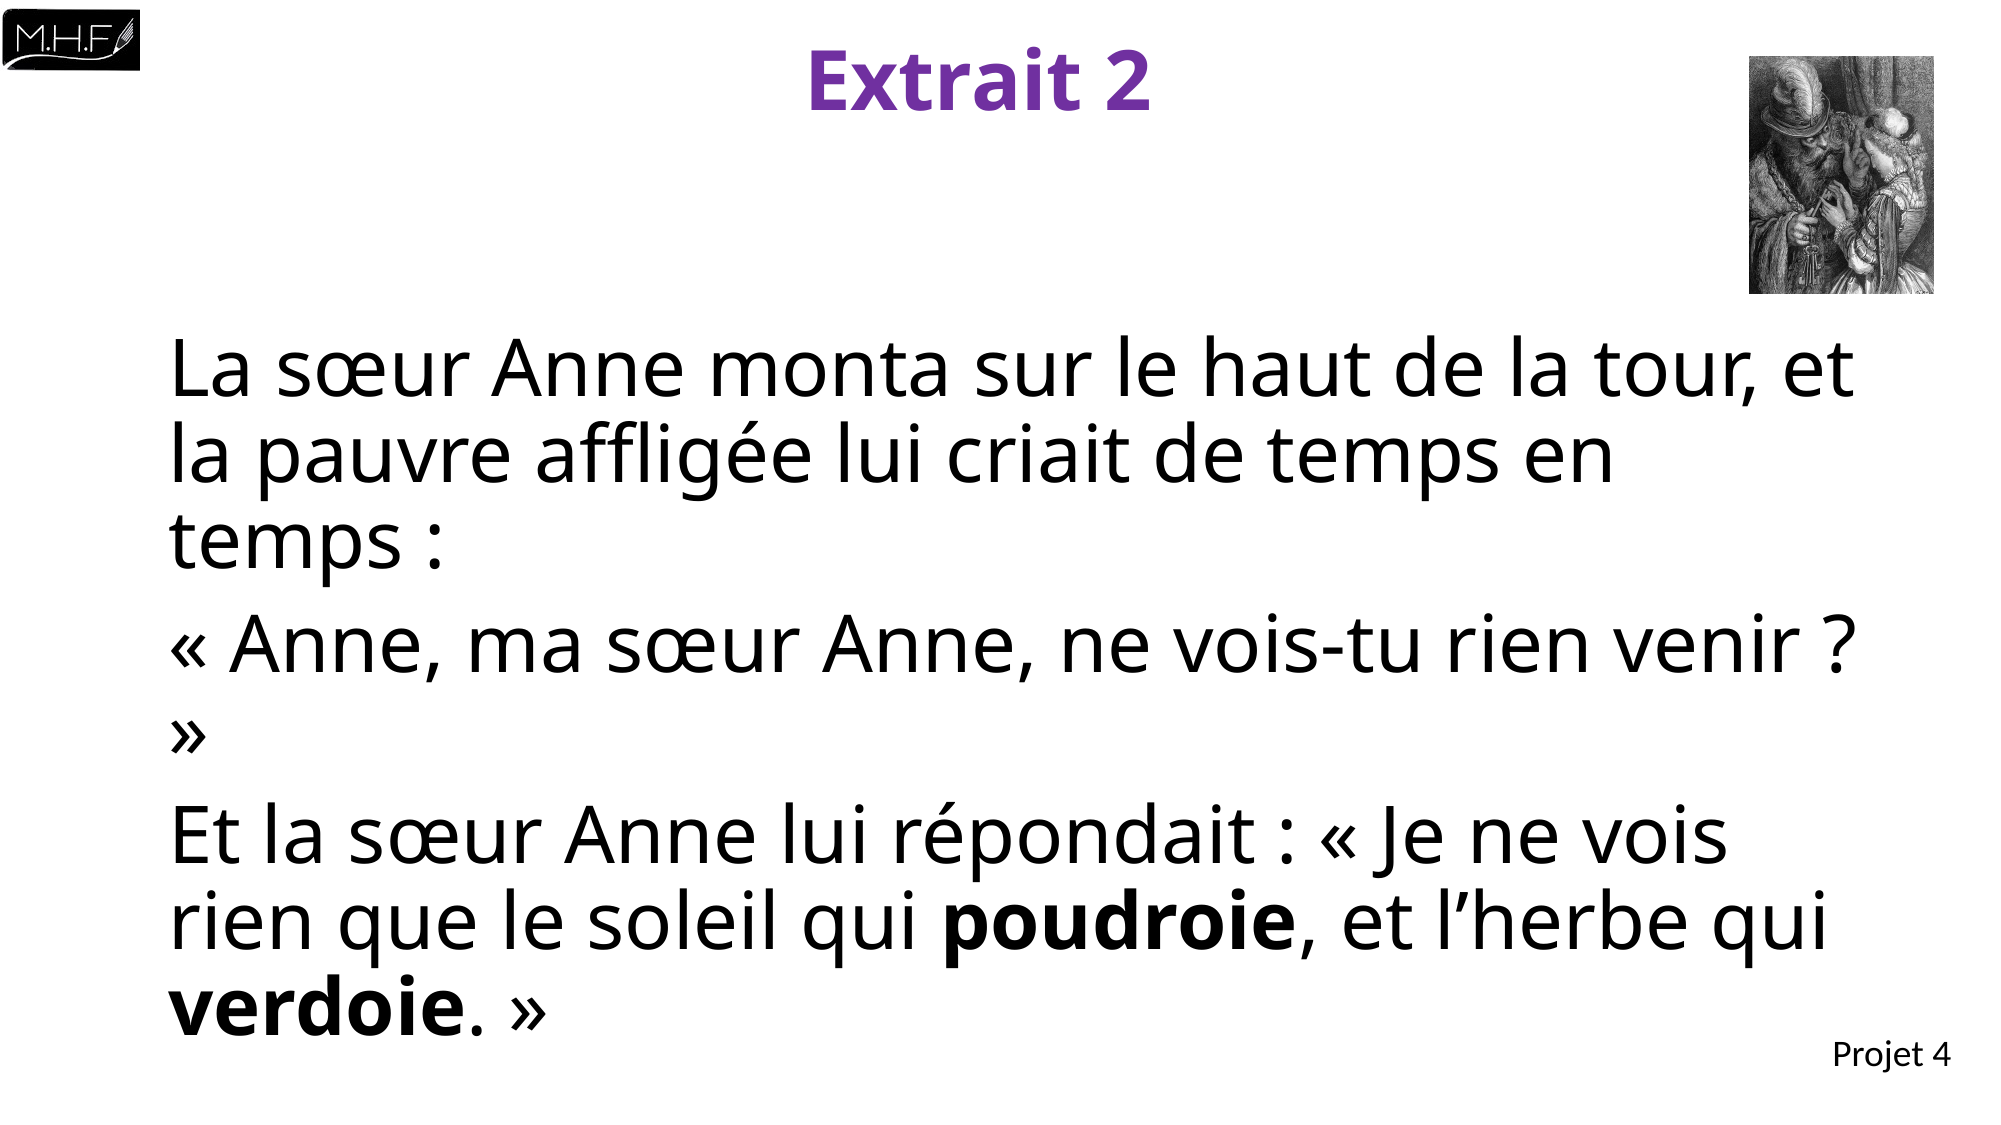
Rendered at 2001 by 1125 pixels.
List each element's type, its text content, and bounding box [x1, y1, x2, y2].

title Extrait 2 [373, 42, 1583, 125]
picture [0, 7, 140, 74]
list La sœur Anne monta sur le haut de la tour, et la pauvre affligée lui criait de temps en temps : « Anne, ma sœur Anne, ne vois-tu rien venir ? » Et la sœur Anne lui répondait : « Je ne vois rien que le soleil qui poudroie, et l’herbe qui verdoie. » [153, 319, 1879, 1069]
text_box Projet 4 [1362, 1021, 1967, 1082]
picture [1749, 56, 1935, 294]
